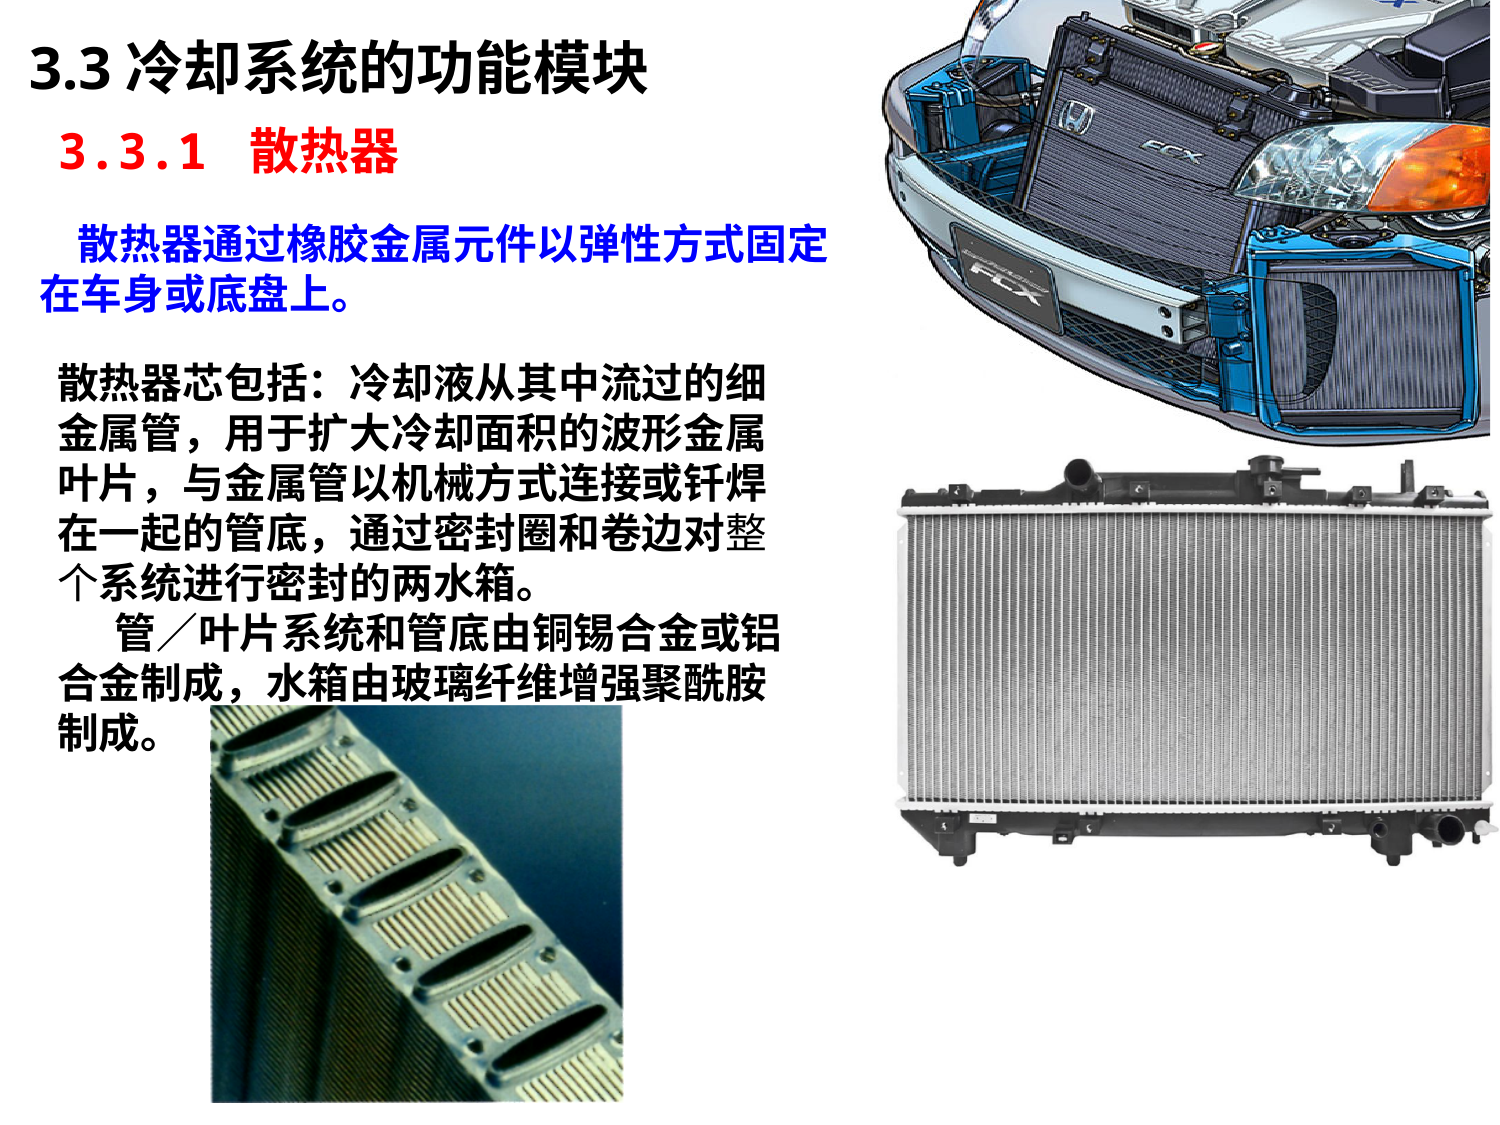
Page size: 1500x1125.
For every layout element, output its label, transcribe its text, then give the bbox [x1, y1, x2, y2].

text_box 散热器芯包括：冷却液从其中流过的细金属管，用于扩大冷却面积的波形金属叶片，与金属管以机械方式连接或钎焊在一起的管底，通过密封圈和卷边对整个系统进行密封的两水箱。 管／叶片系统和管底由铜锡合金或铝合金制成，水箱由玻璃纤维增强聚酰胺制成。 [42, 349, 820, 765]
picture [878, 0, 1500, 867]
text_box 3.3.1 散热器 [42, 133, 591, 187]
text_box 散热器通过橡胶金属元件以弹性方式固定在车身或底盘上。 [24, 210, 873, 326]
title 3.3冷却系统的功能模块 [13, 0, 754, 133]
picture [210, 704, 625, 1103]
